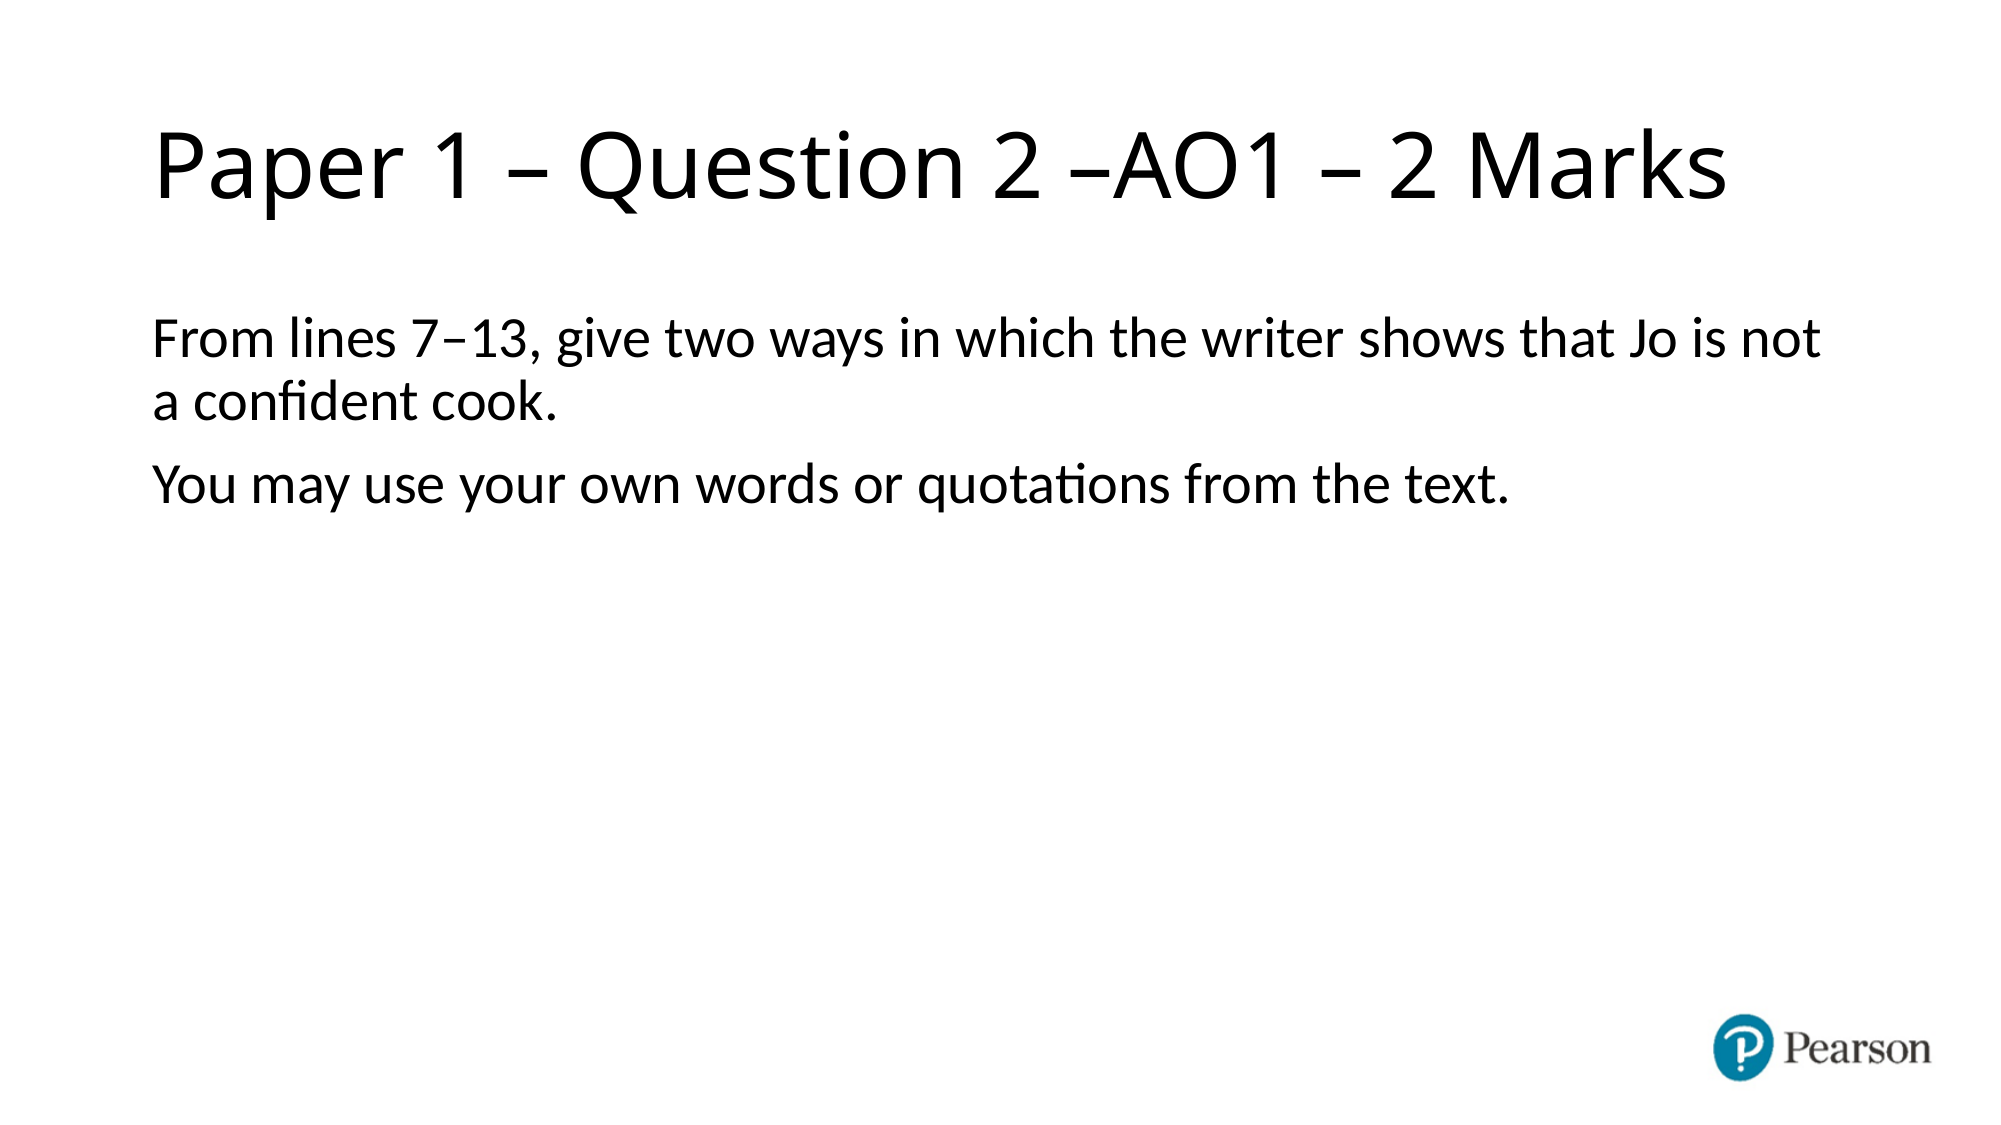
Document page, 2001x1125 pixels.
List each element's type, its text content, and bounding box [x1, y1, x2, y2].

list From lines 7–13, give two ways in which the writer shows that Jo is not a confident cook. You may use your own words or quotations from the text. [137, 299, 1863, 1014]
title Paper 1 – Question 2 –AO1 – 2 Marks [137, 59, 1863, 278]
picture [1703, 999, 1942, 1092]
